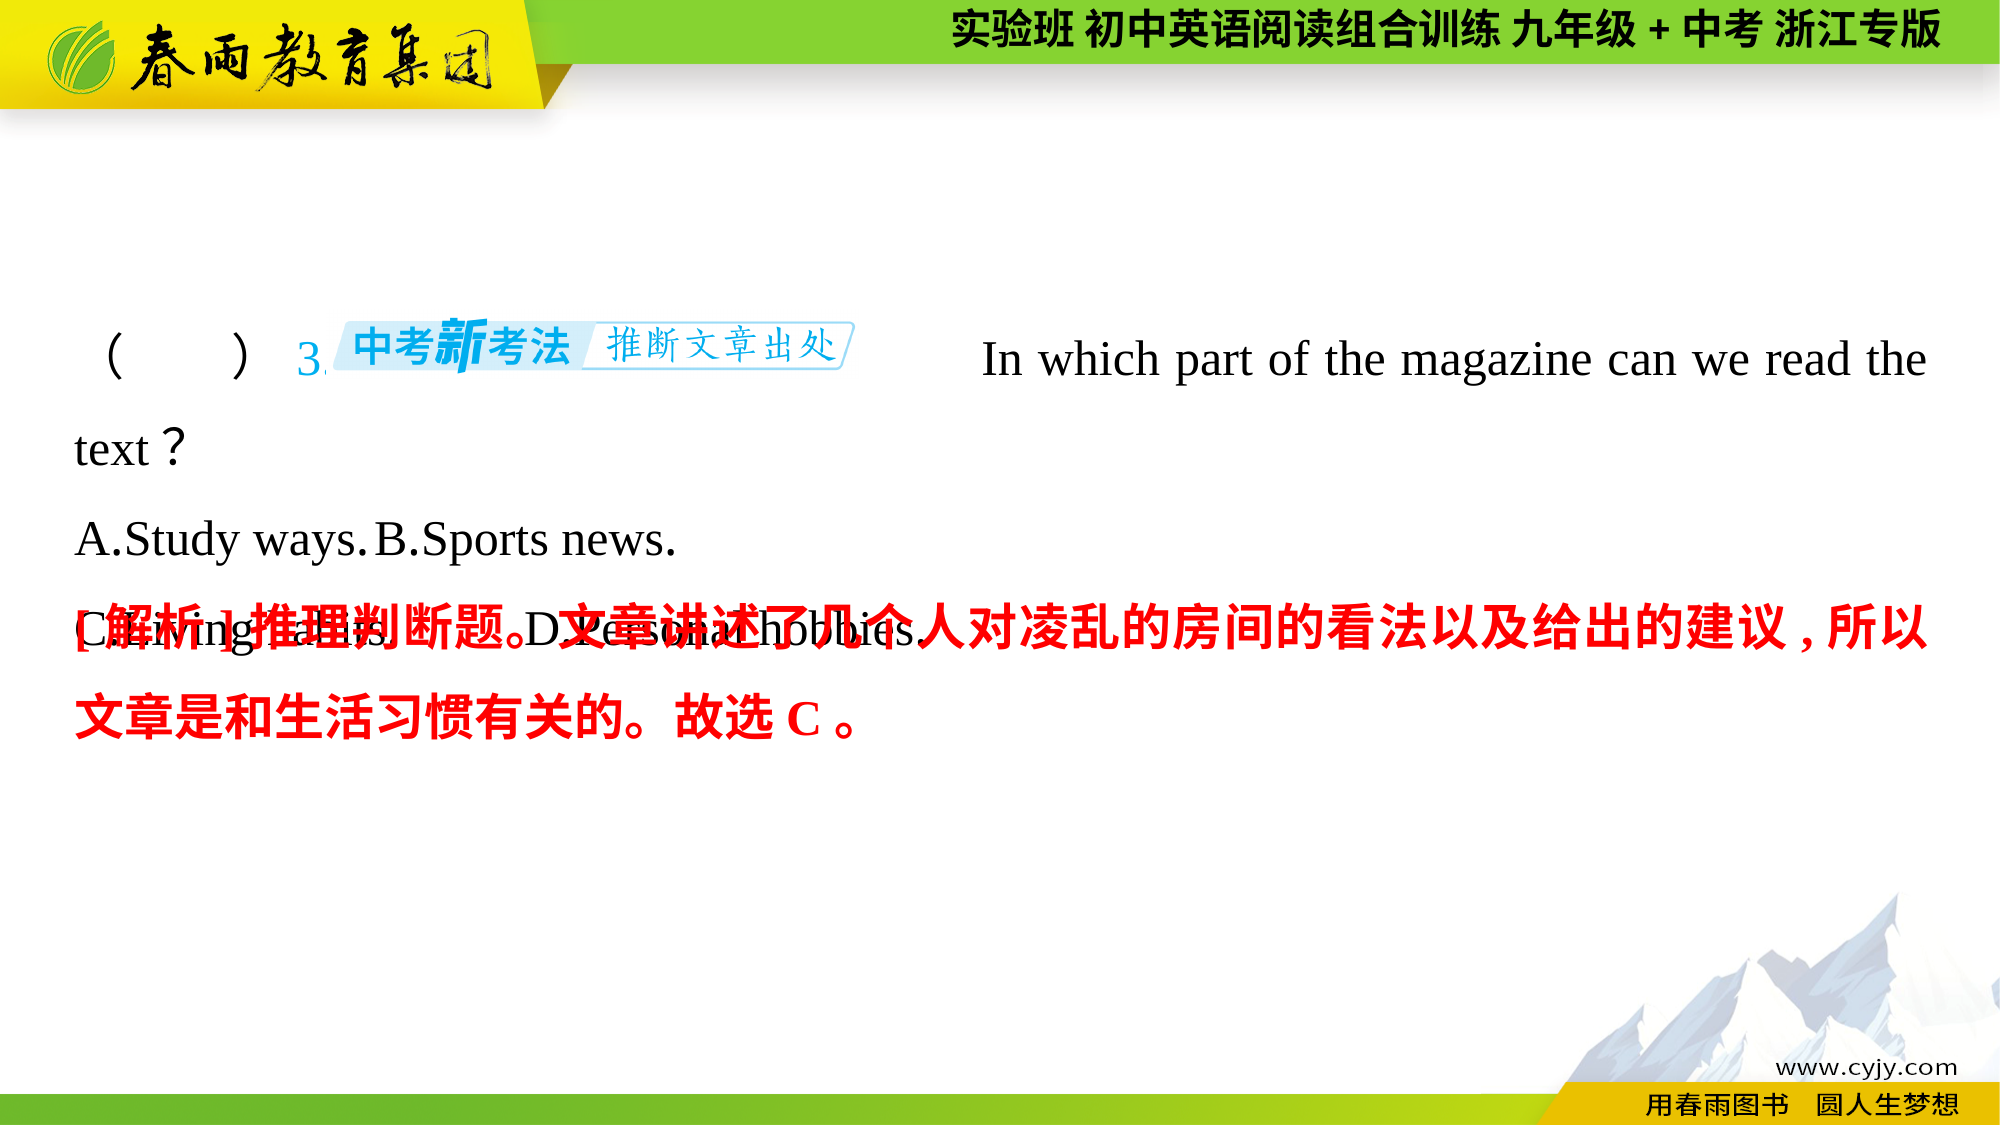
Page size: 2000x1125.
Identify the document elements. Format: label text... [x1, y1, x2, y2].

picture [0, 0, 2000, 1125]
list （ ）3. In which part of the magazine can we read the text？ A.Study ways. B.Sports news. C.Living habits. D.Personal hobbies. [59, 288, 1944, 557]
text_box [解析]推理判断题。文章讲述了几个人对凌乱的房间的看法以及给出的建议,所以文章是和生活习惯有关的。故选C。 [59, 557, 1944, 753]
